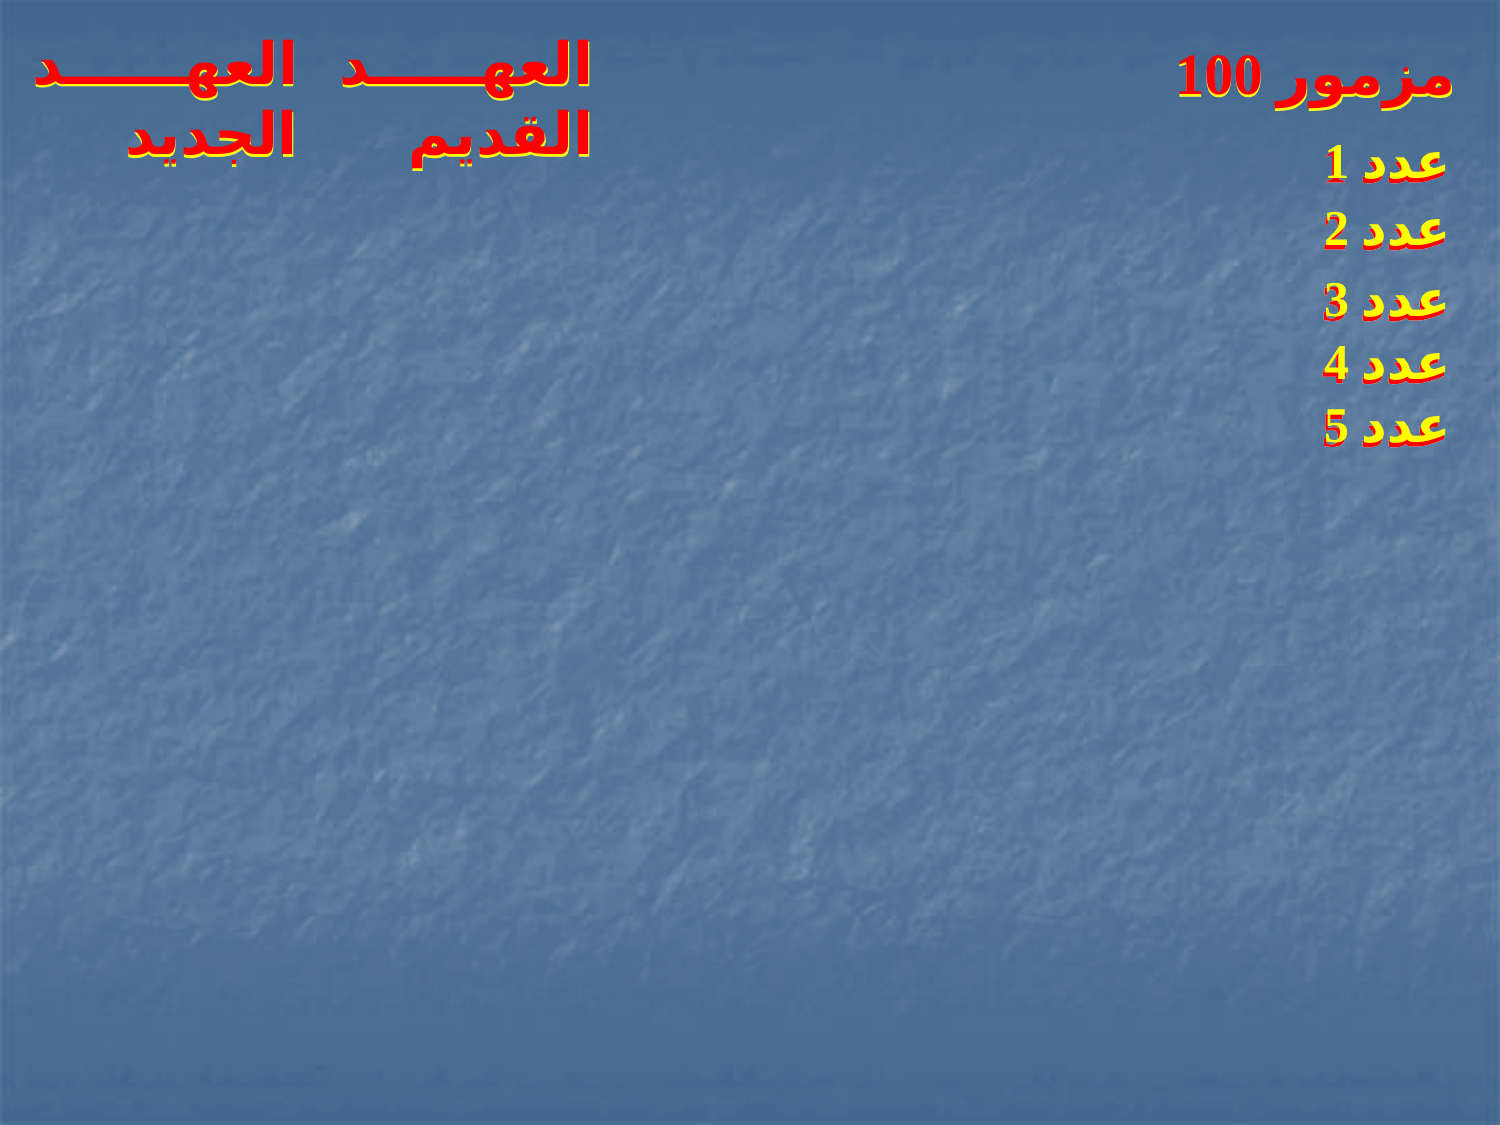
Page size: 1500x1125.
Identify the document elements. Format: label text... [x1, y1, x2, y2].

text_box مزمور 100 [1139, 28, 1471, 114]
text_box العهد الجديد [17, 18, 313, 174]
text_box العهد القديم [324, 18, 609, 174]
text_box عدد 3 [1257, 258, 1466, 334]
text_box عدد 2 [1231, 187, 1466, 263]
text_box عدد 4 [1275, 334, 1466, 397]
text_box عدد 5 [1257, 385, 1466, 460]
text_box عدد 1 [1258, 121, 1466, 196]
